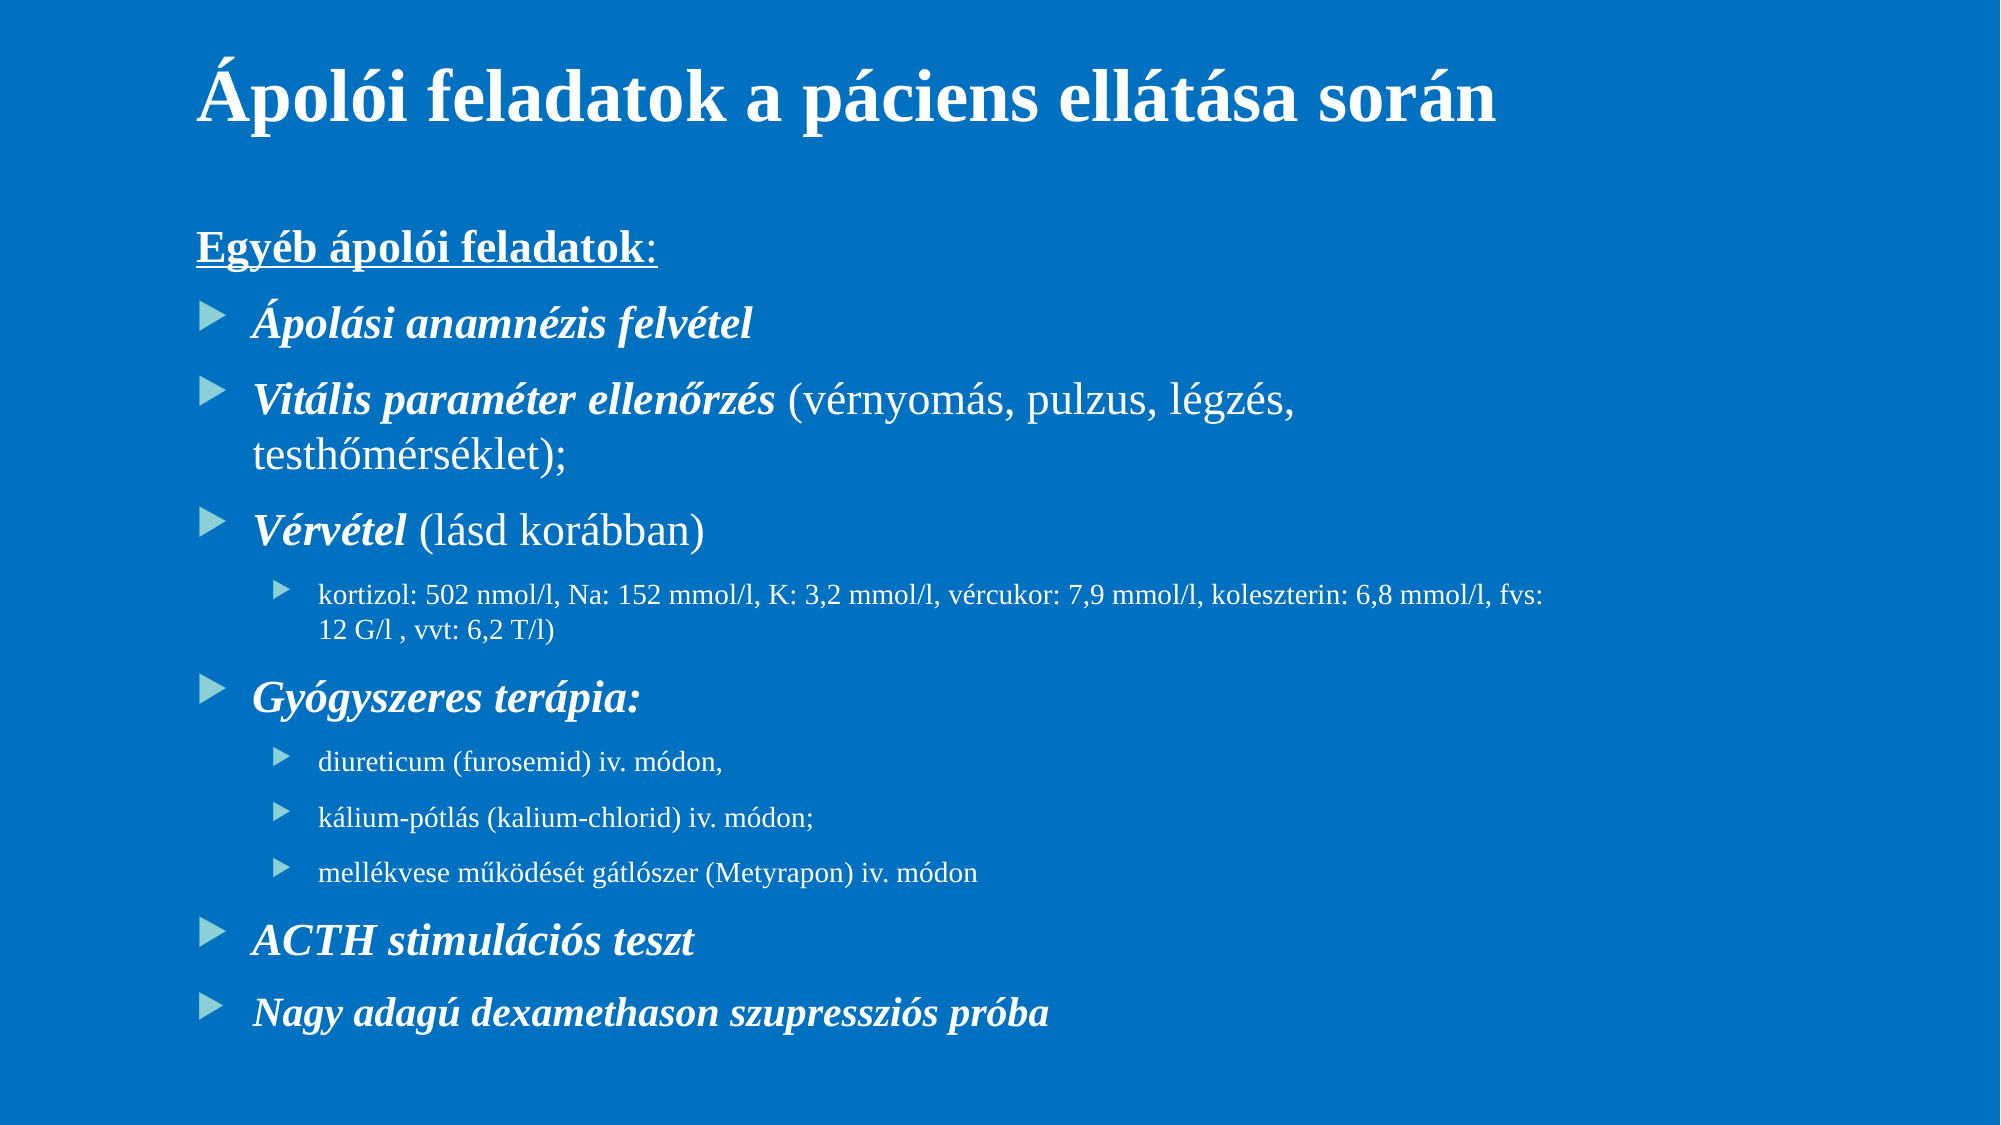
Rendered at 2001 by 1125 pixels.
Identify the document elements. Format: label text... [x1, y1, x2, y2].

list Egyéb ápolói feladatok: Ápolási anamnézis felvétel Vitális paraméter ellenőrzés (vérnyomás, pulzus, légzés, testhőmérséklet); Vérvétel (lásd korábban) kortizol: 502 nmol/l, Na: 152 mmol/l, K: 3,2 mmol/l, vércukor: 7,9 mmol/l, koleszterin: 6,8 mmol/l, fvs: 12 G/l , vvt: 6,2 T/l) Gyógyszeres terápia: diureticum (furosemid) iv. módon, kálium-pótlás (kalium-chlorid) iv. módon; mellékvese működését gátlószer (Metyrapon) iv. módon ACTH stimulációs teszt Nagy adagú dexamethason szupressziós próba [181, 209, 1564, 1031]
title Ápolói feladatok a páciens ellátása során [181, 39, 1532, 189]
